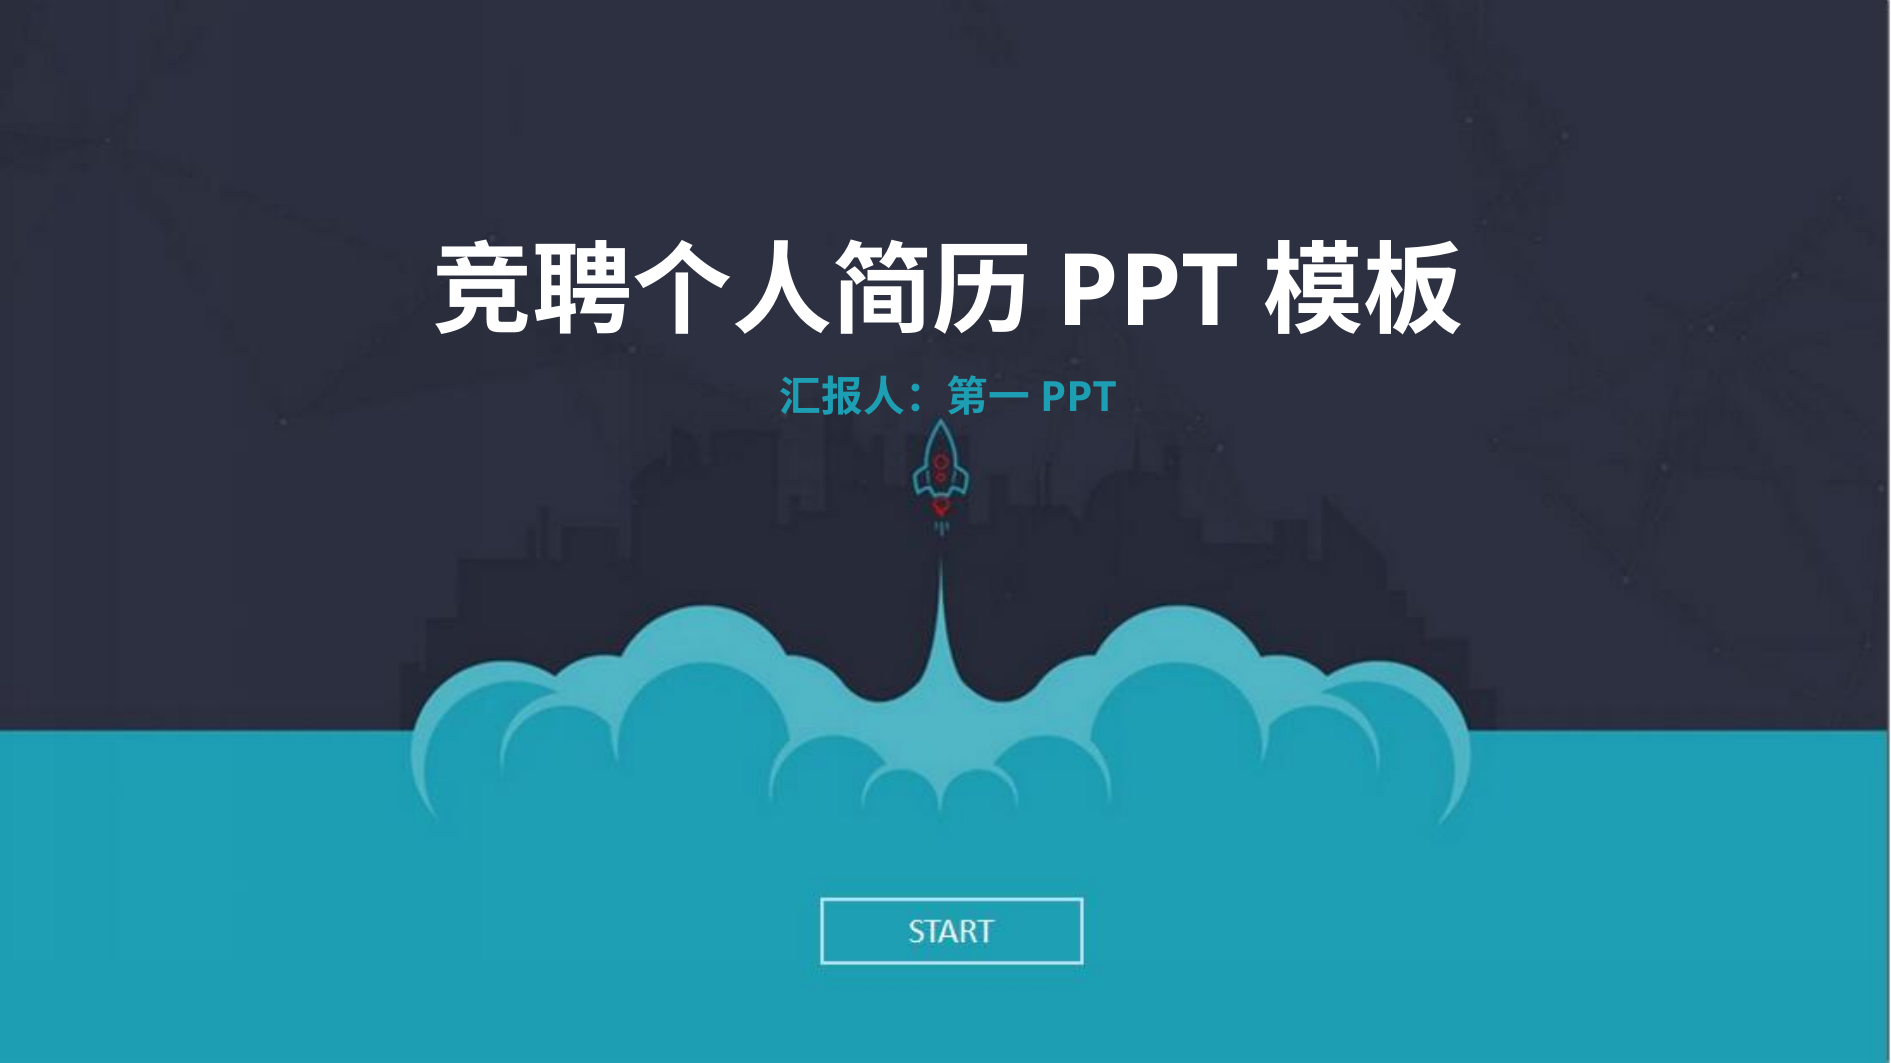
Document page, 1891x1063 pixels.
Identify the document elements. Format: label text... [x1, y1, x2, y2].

text_box 竞聘个人简历PPT模板 [417, 218, 1479, 354]
text_box 汇报人：第一PPT [764, 361, 1132, 427]
picture [0, 0, 1891, 1063]
